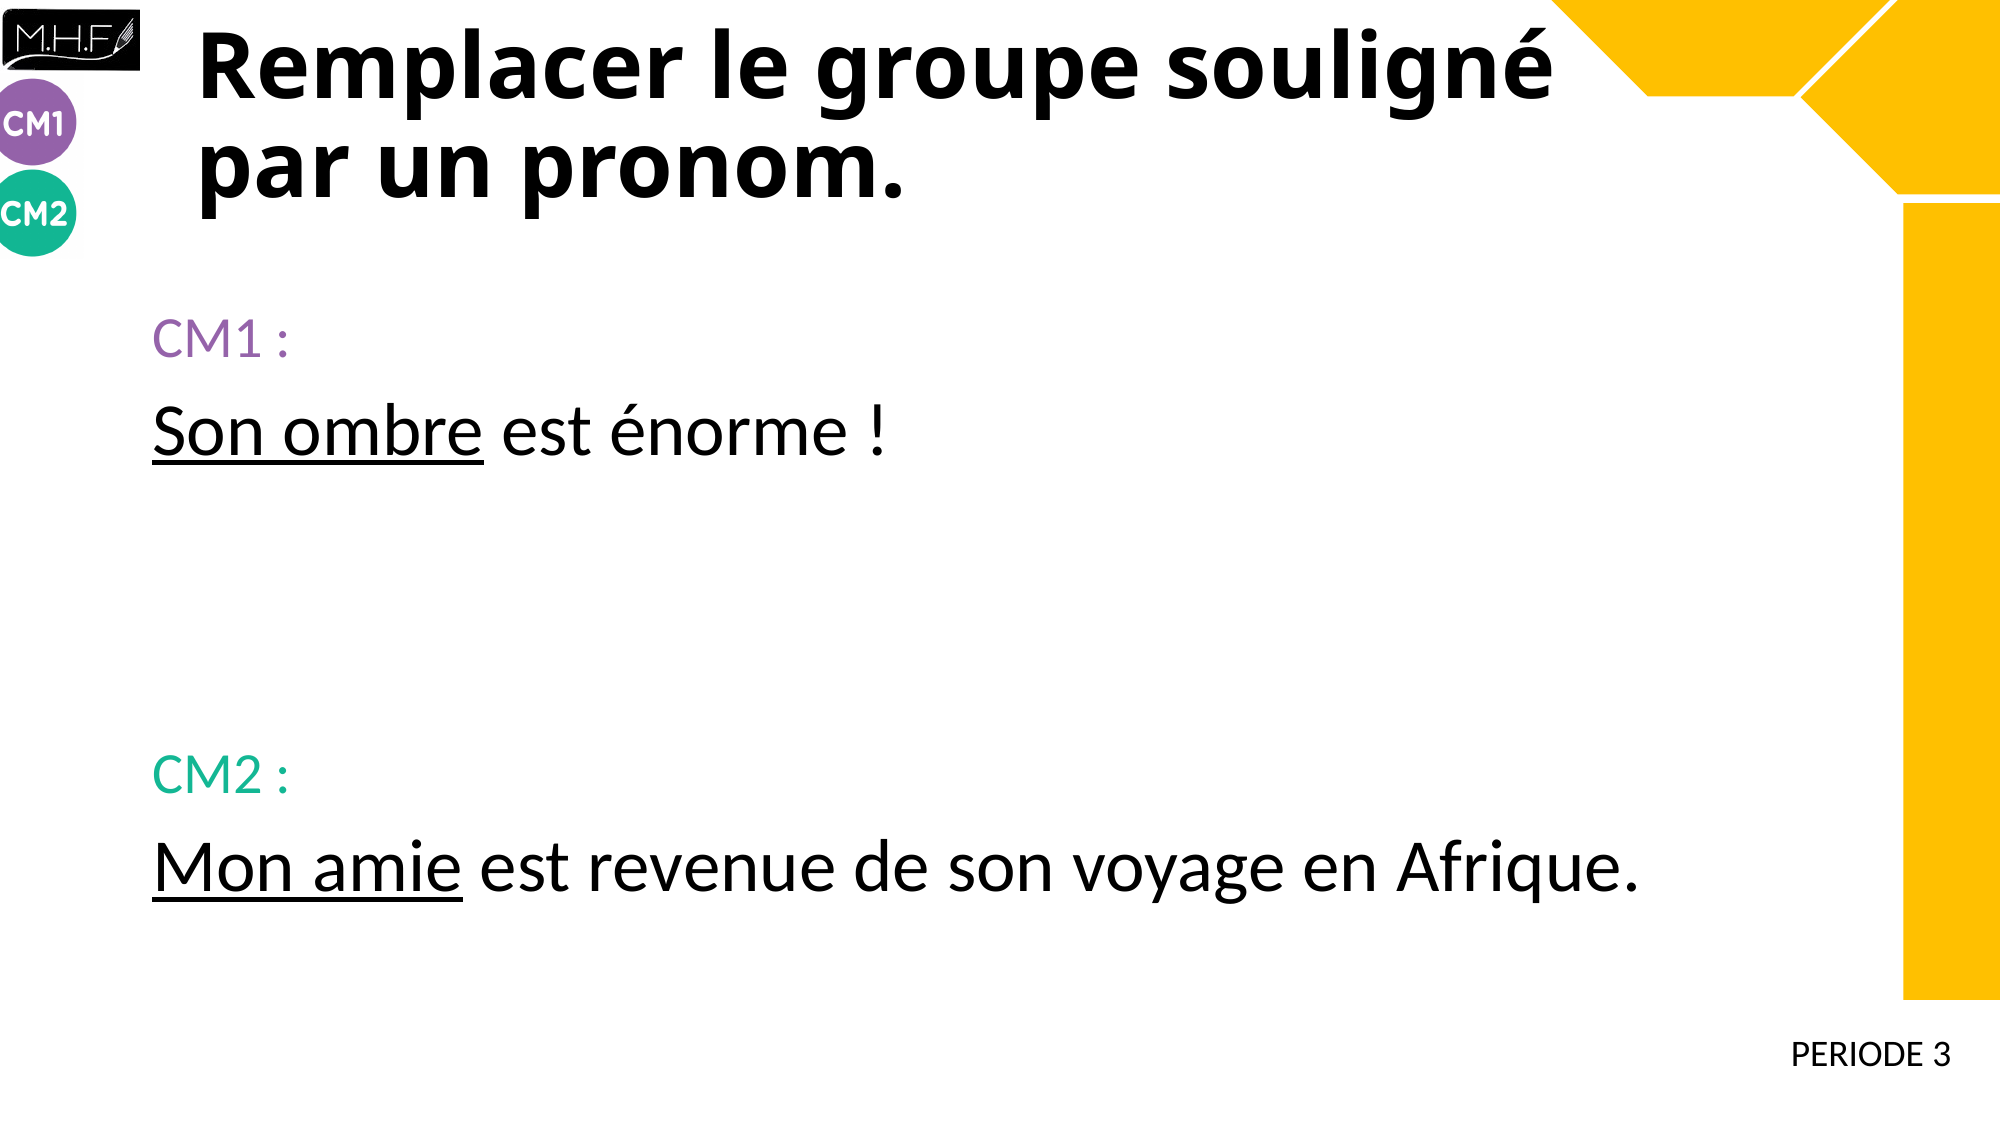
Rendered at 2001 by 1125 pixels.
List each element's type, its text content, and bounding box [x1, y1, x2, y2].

picture [0, 7, 140, 259]
list CM1 : Son ombre est énorme ! CM2 : Mon amie est revenue de son voyage en Afrique. [137, 299, 1863, 1014]
title Remplacer le groupe souligné par un pronom. [180, 9, 1727, 227]
text_box [1902, 202, 2000, 1001]
text_box [1549, 0, 1892, 98]
text_box PERIODE 3 [1362, 1021, 1967, 1082]
text_box [1799, 0, 2000, 196]
